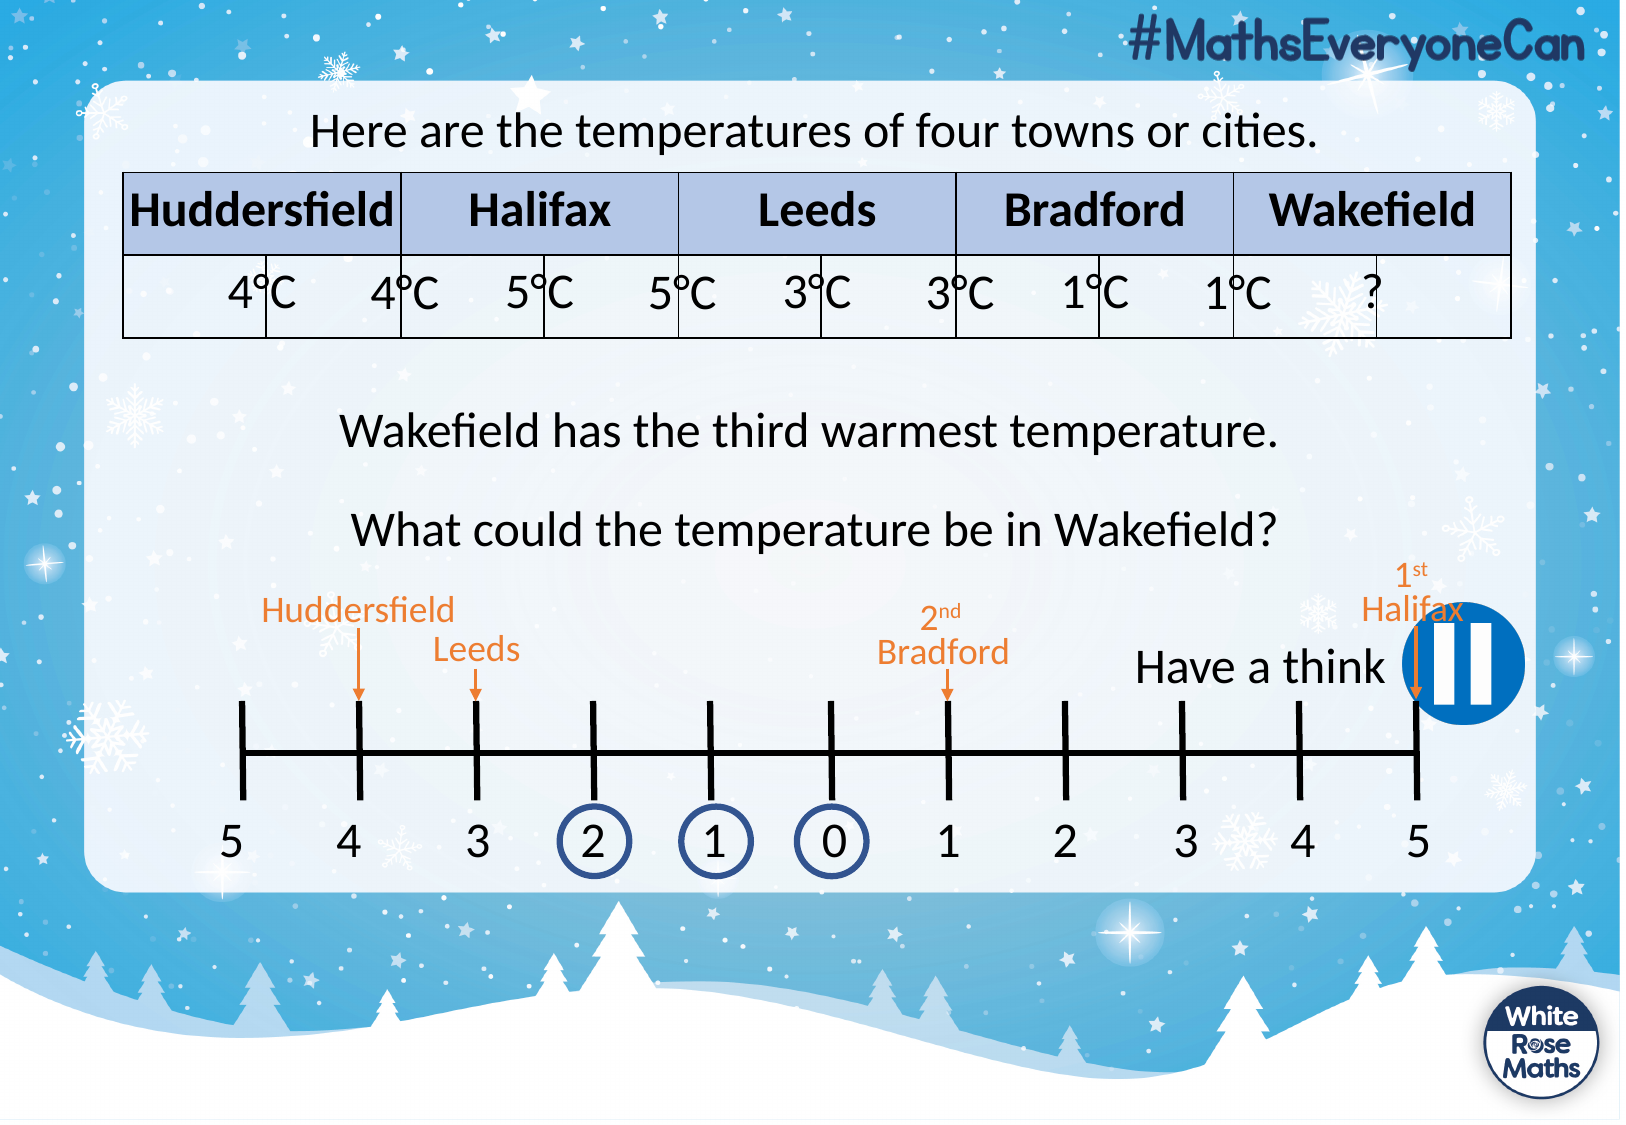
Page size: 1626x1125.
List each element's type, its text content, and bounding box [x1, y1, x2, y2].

text_box 0 [787, 800, 882, 876]
text_box Here are the temperatures of four towns or cities. Wakefield has the third warmest temperature. What could the temperature be in Wakefield? [98, 89, 1532, 745]
text_box 3 [1147, 800, 1225, 876]
text_box Halifax [1325, 576, 1402, 636]
text_box 4 [1263, 800, 1342, 876]
text_box [680, 805, 752, 878]
text_box 2nd [862, 585, 1037, 645]
text_box 5 [1379, 800, 1458, 876]
text_box Have a think [1119, 625, 1402, 701]
text_box Leeds [389, 617, 564, 677]
text_box Bradford [856, 619, 1031, 680]
text_box [795, 805, 868, 878]
text_box Huddersfield [246, 577, 591, 638]
text_box 1 [909, 800, 987, 876]
text_box [558, 805, 631, 878]
text_box 1st [1327, 542, 1503, 603]
picture [0, 0, 1626, 1125]
text_box 2 [987, 800, 1147, 876]
